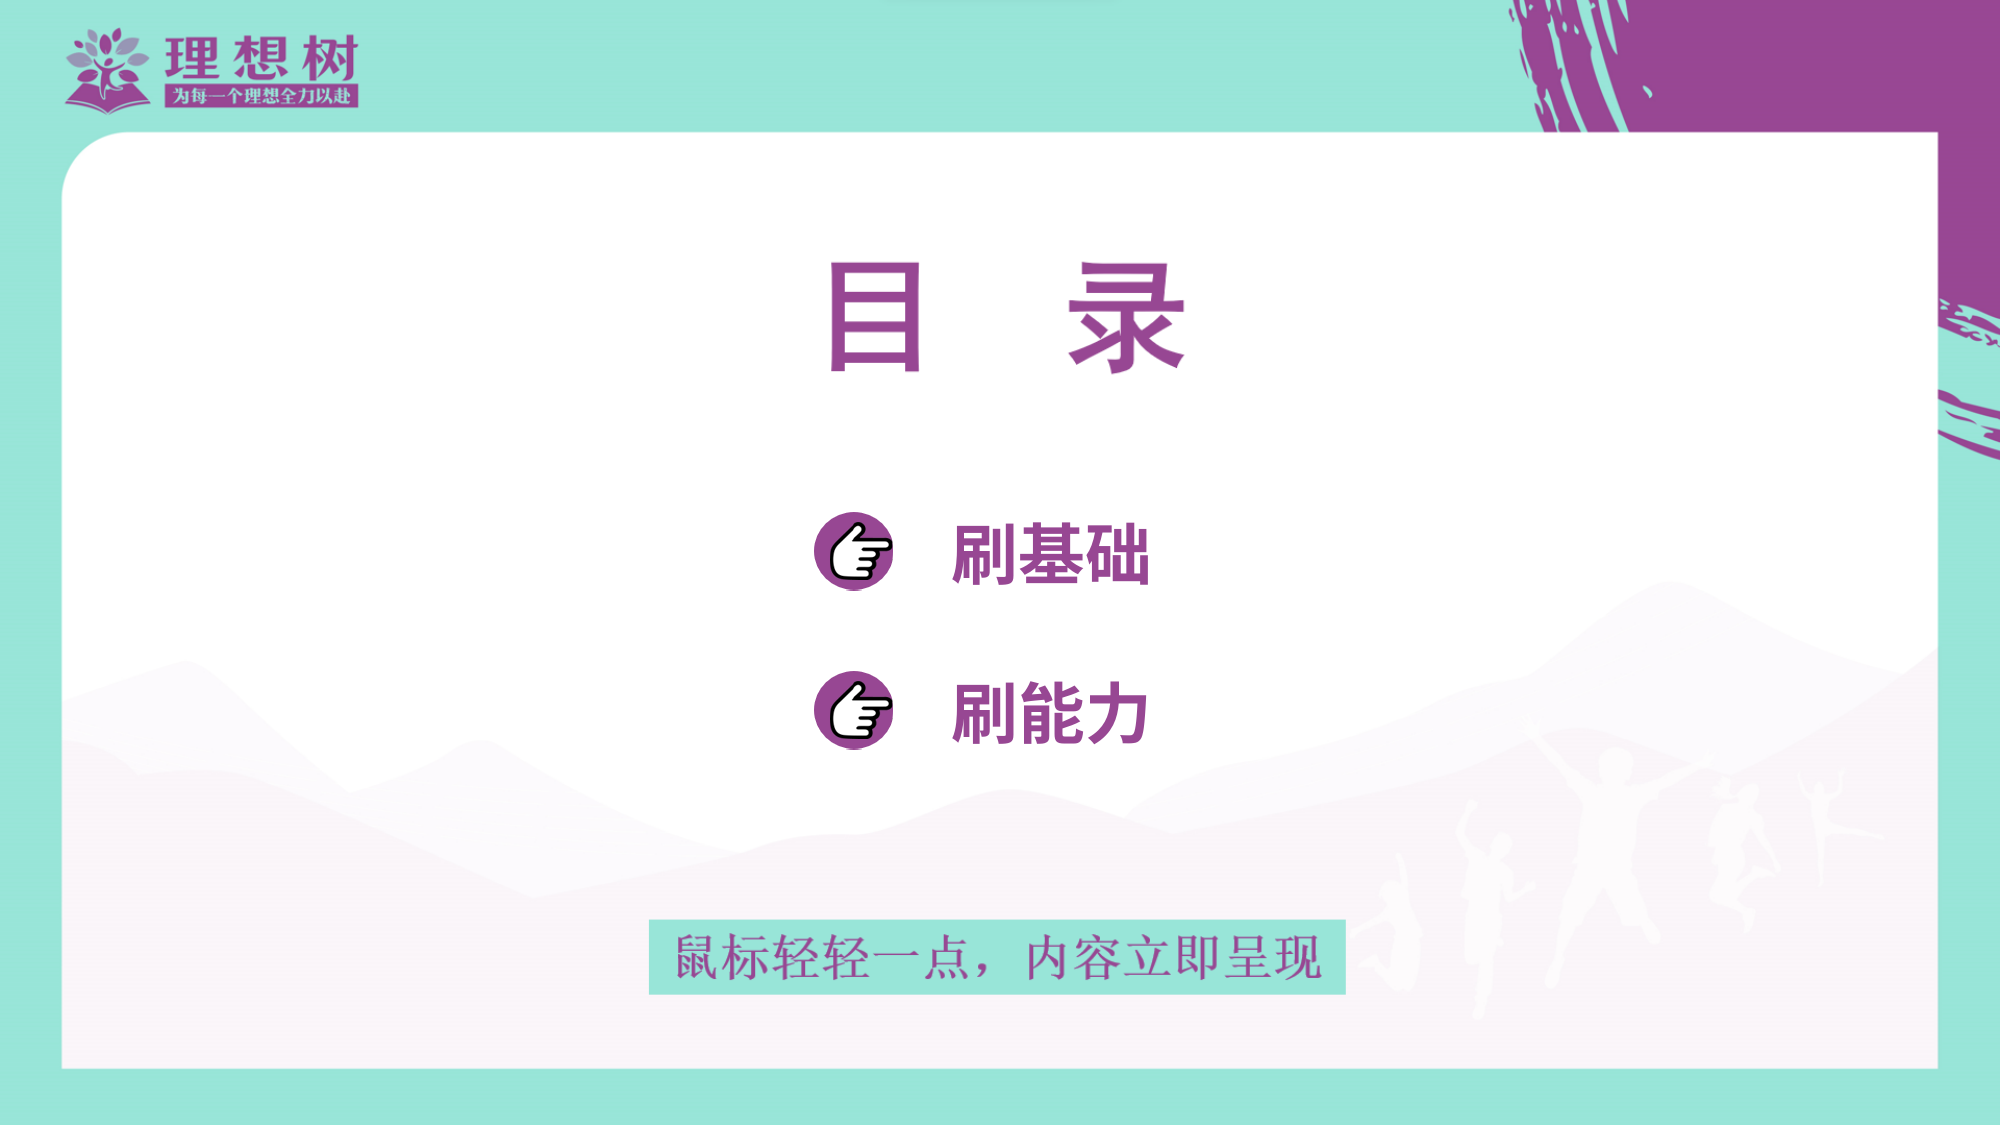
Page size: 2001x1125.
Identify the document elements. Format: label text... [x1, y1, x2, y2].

text_box 刷基础 [922, 506, 1218, 596]
text_box 刷能力 [922, 666, 1218, 755]
picture [0, 0, 2000, 1125]
